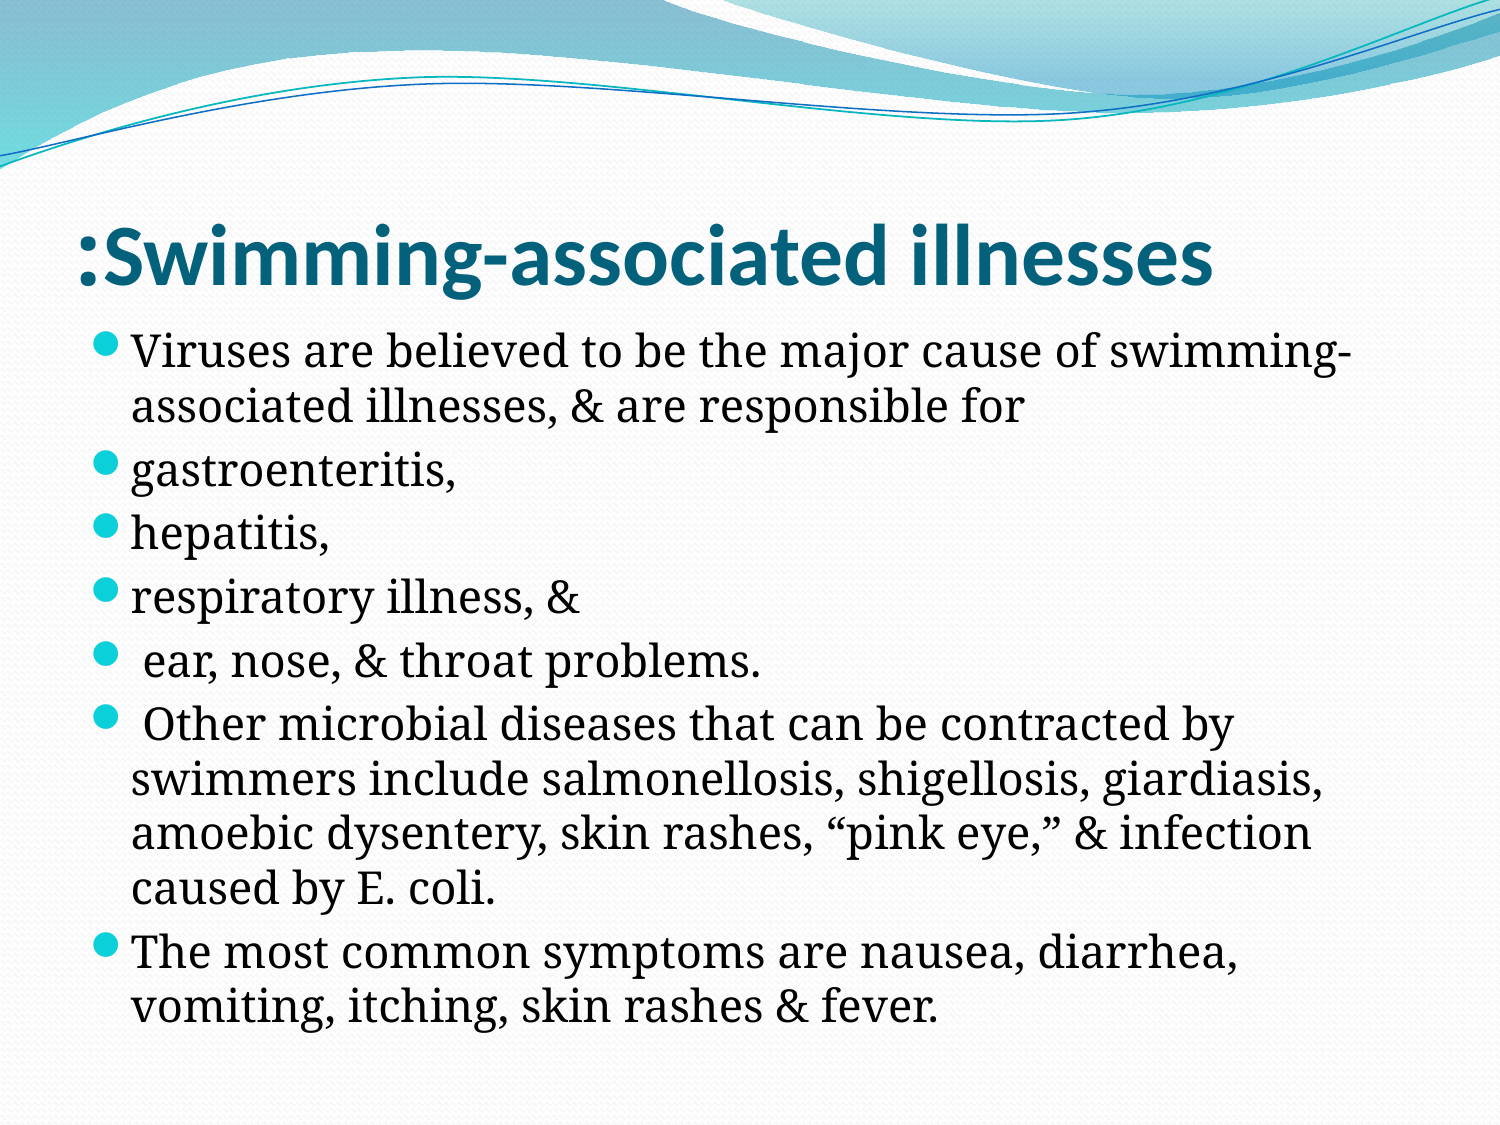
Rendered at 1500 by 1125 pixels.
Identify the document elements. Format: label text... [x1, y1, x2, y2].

title Swimming-associated illnesses: [75, 115, 1425, 303]
list Viruses are believed to be the major cause of swimming-associated illnesses, & are responsible for gastroenteritis, hepatitis, respiratory illness, & ear, nose, & throat problems. Other microbial diseases that can be contracted by swimmers include salmonellosis, shigellosis, giardiasis, amoebic dysentery, skin rashes, “pink eye,” & infection caused by E. coli. The most common symptoms are nausea, diarrhea, vomiting, itching, skin rashes & fever. [75, 314, 1442, 1043]
